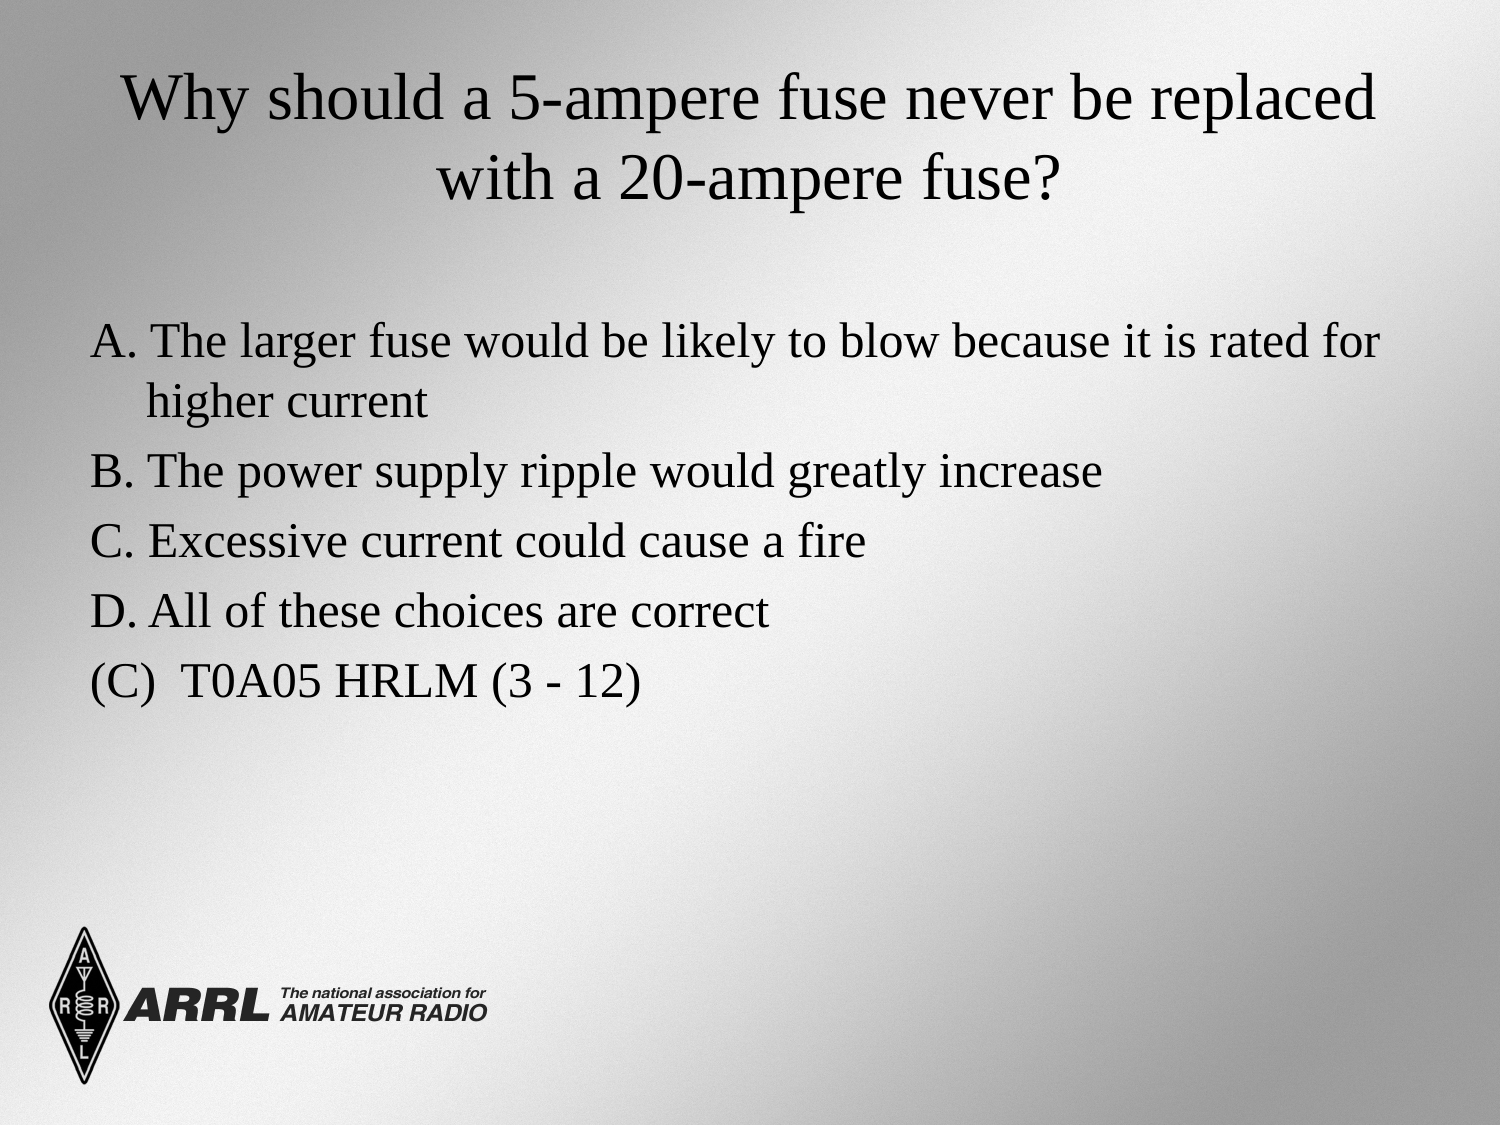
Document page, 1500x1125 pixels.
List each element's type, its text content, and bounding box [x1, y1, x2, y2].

list A. The larger fuse would be likely to blow because it is rated for higher current B. The power supply ripple would greatly increase C. Excessive current could cause a fire D. All of these choices are correct (C) T0A05 HRLM (3 - 12) [75, 299, 1425, 1005]
picture [0, 0, 1500, 1125]
title Why should a 5-ampere fuse never be replaced with a 20-ampere fuse? [75, 45, 1425, 233]
